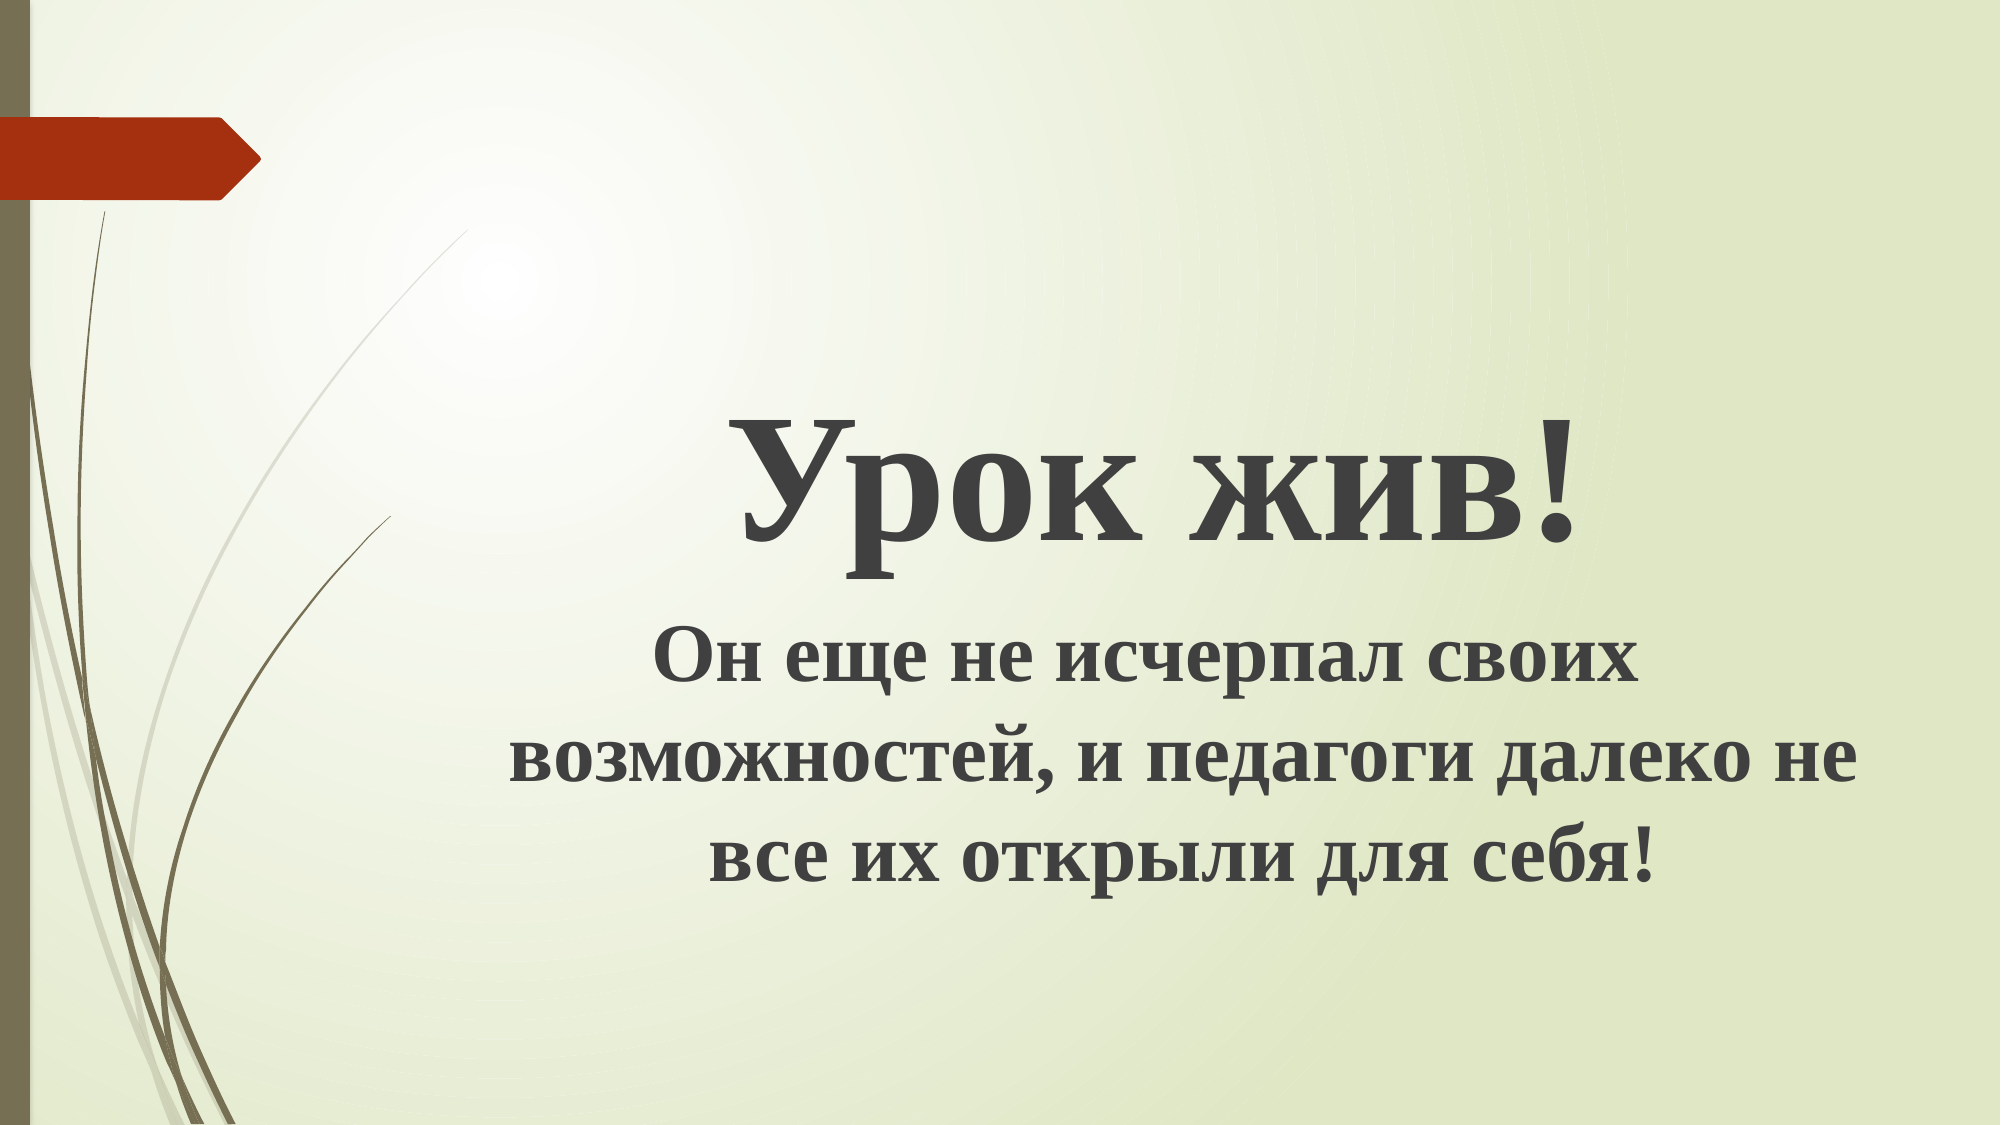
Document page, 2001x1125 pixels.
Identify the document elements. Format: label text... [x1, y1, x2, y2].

list Урок жив! Он еще не исчерпал своих возможностей, и педагоги далеко не все их открыли для себя! [424, 350, 1888, 970]
